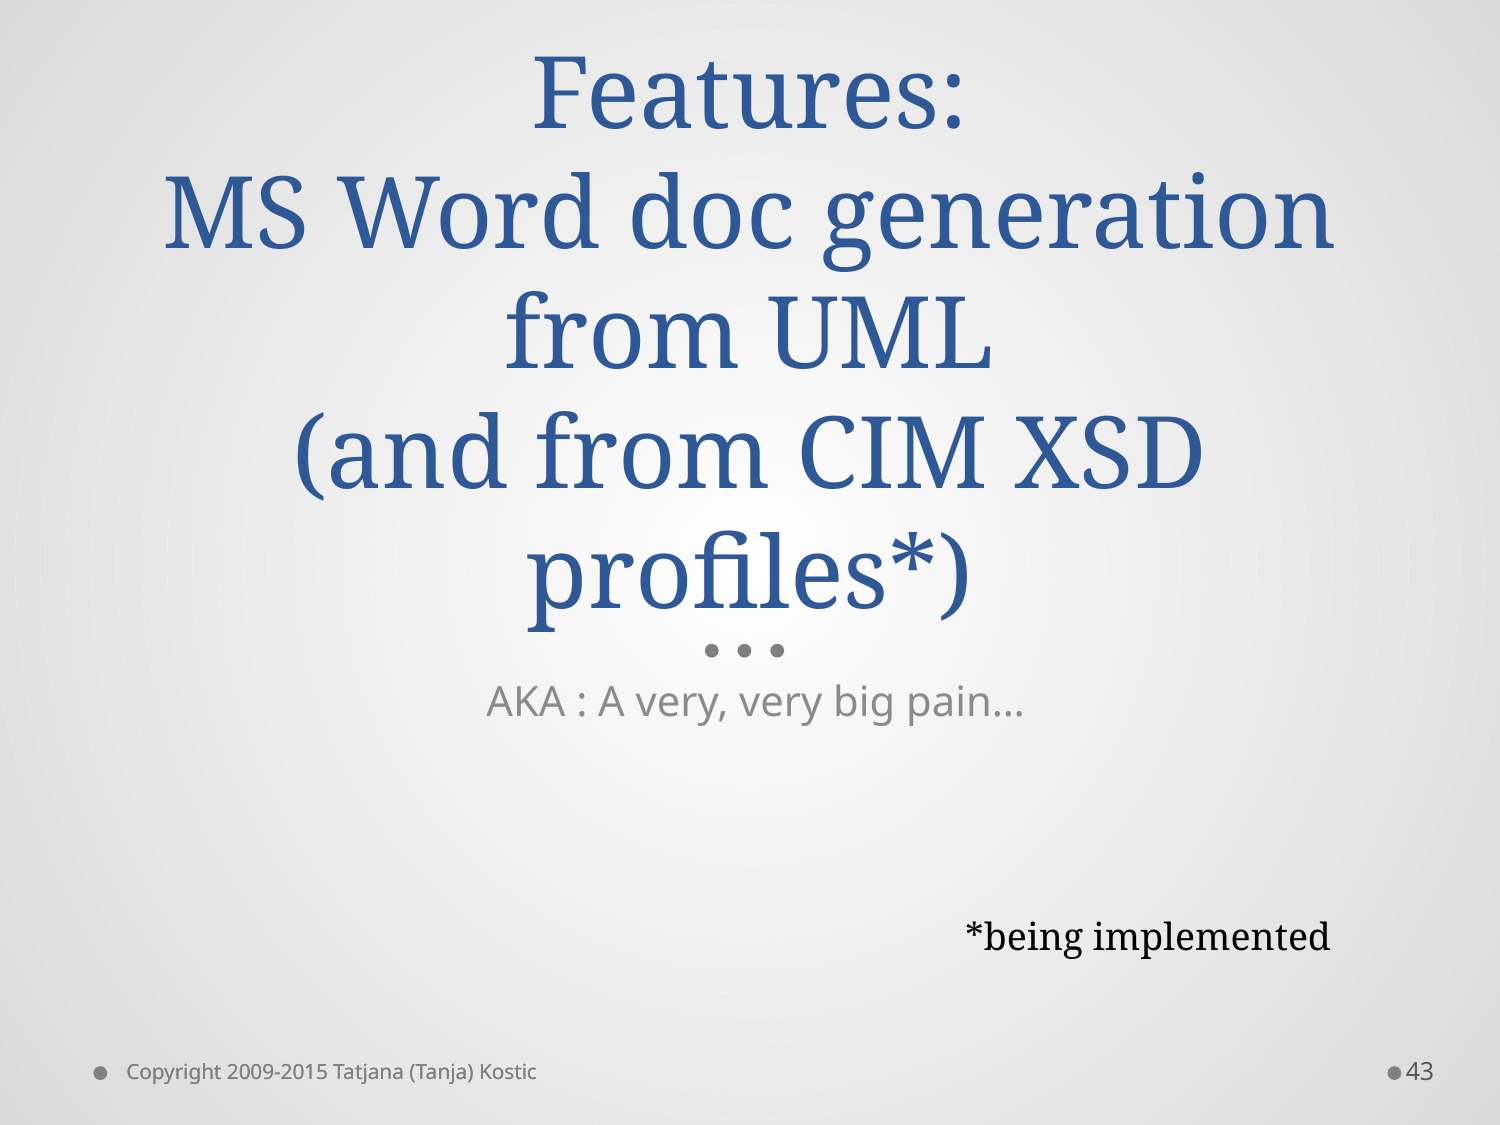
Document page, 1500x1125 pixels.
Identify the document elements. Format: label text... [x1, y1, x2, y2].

slide_number 43 [1401, 1042, 1494, 1103]
list AKA : A very, very big pain… [118, 667, 1394, 854]
title Features: MS Word doc generation from UML (and from CIM XSD profiles*) [41, 224, 1459, 636]
text_box *being implemented [950, 905, 1347, 965]
